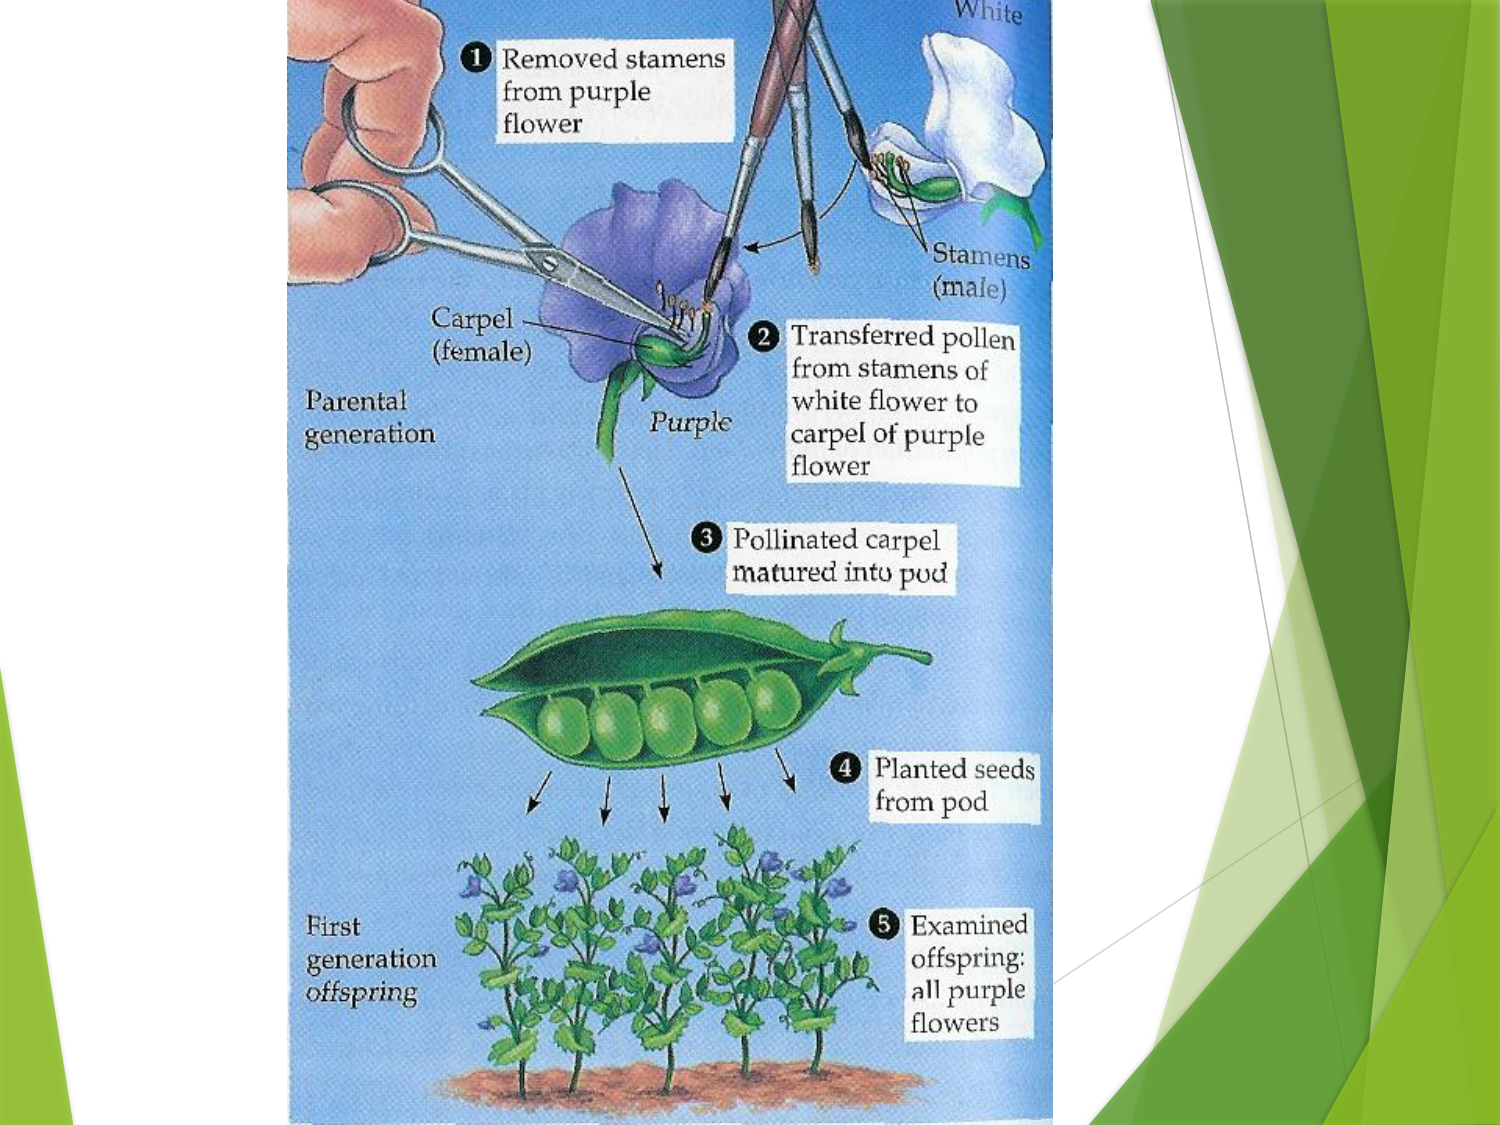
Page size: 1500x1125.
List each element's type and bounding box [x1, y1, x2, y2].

picture [286, 0, 1053, 1125]
